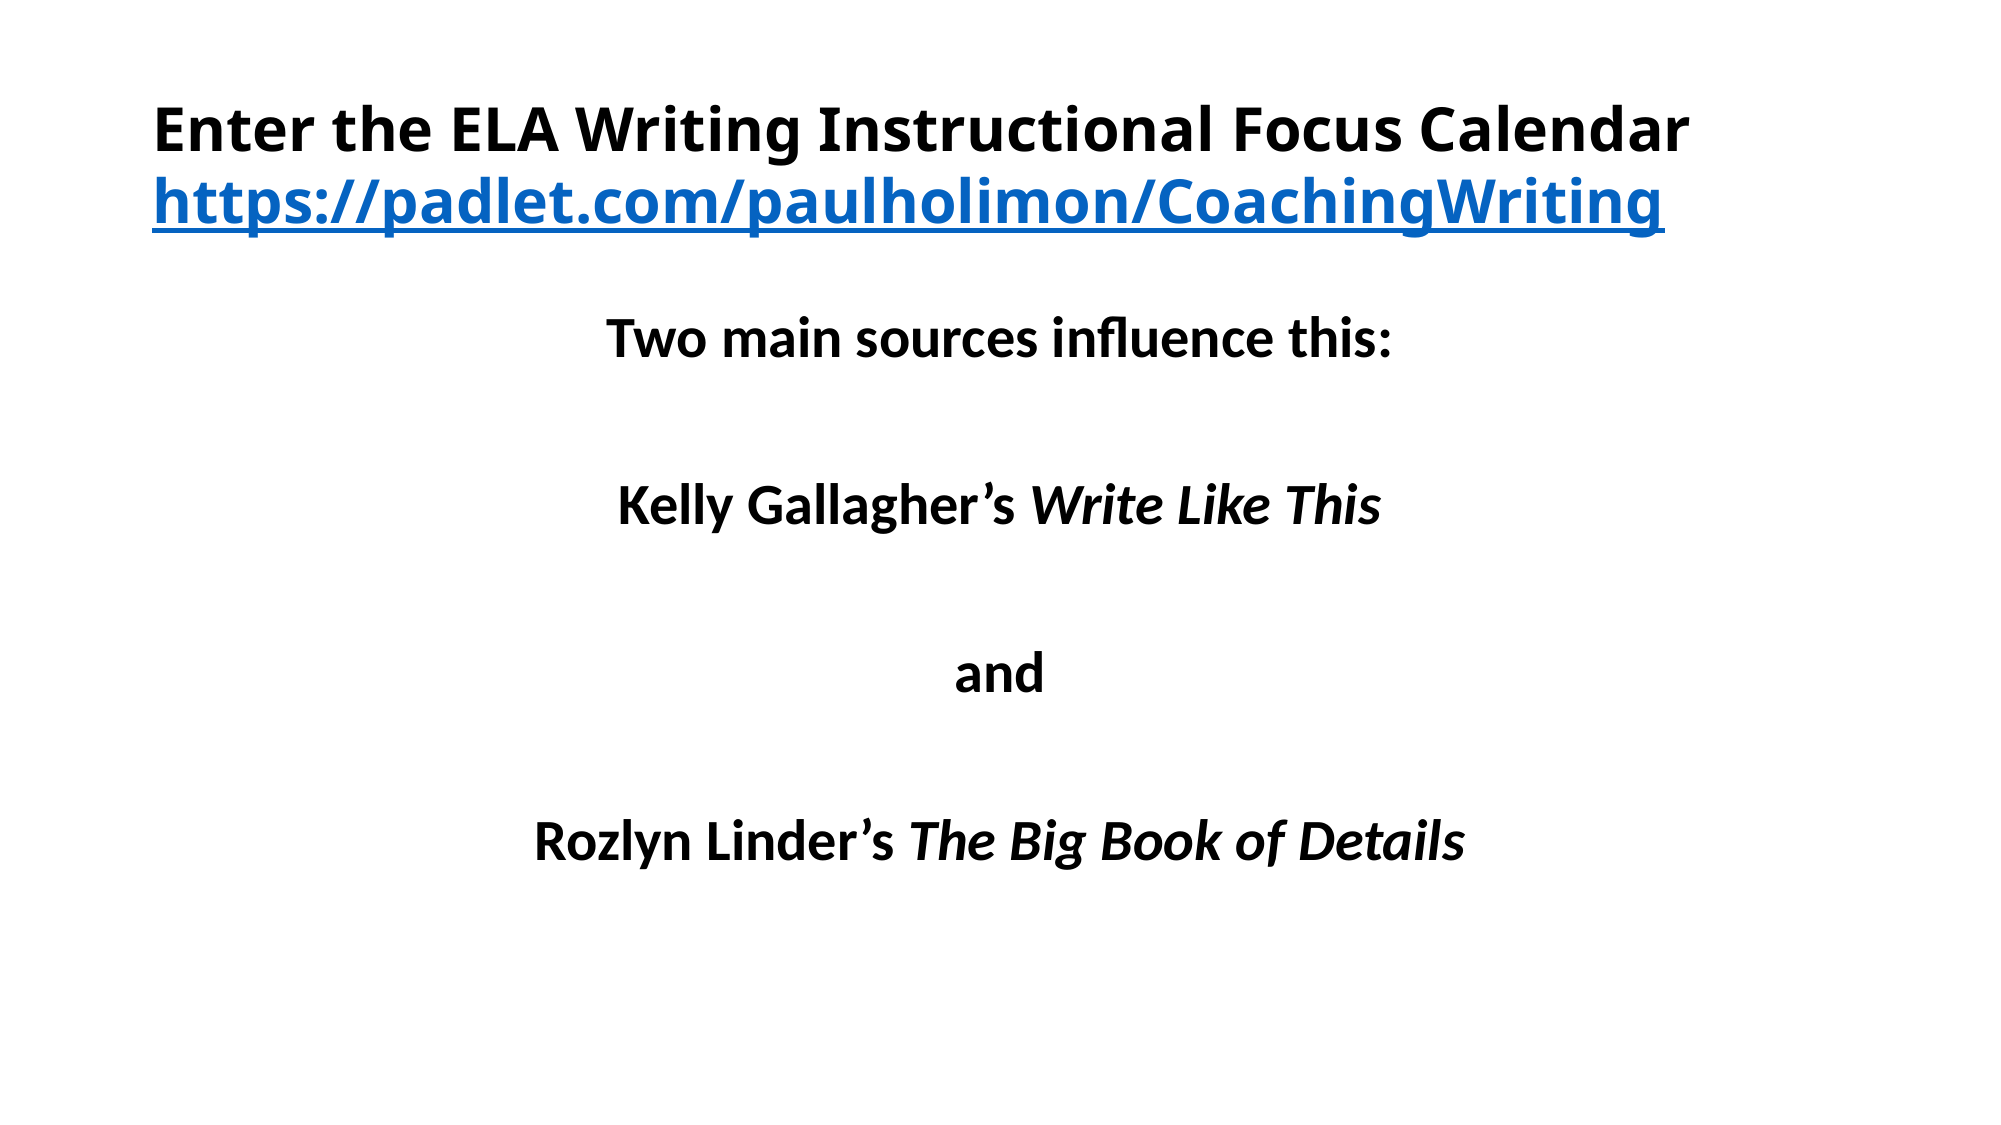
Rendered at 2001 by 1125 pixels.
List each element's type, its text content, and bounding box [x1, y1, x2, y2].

title Enter the ELA Writing Instructional Focus Calendar https://padlet.com/paulholimon/CoachingWriting [137, 59, 1863, 278]
list Two main sources influence this: Kelly Gallagher’s Write Like This and Rozlyn Linder’s The Big Book of Details [137, 299, 1863, 1014]
